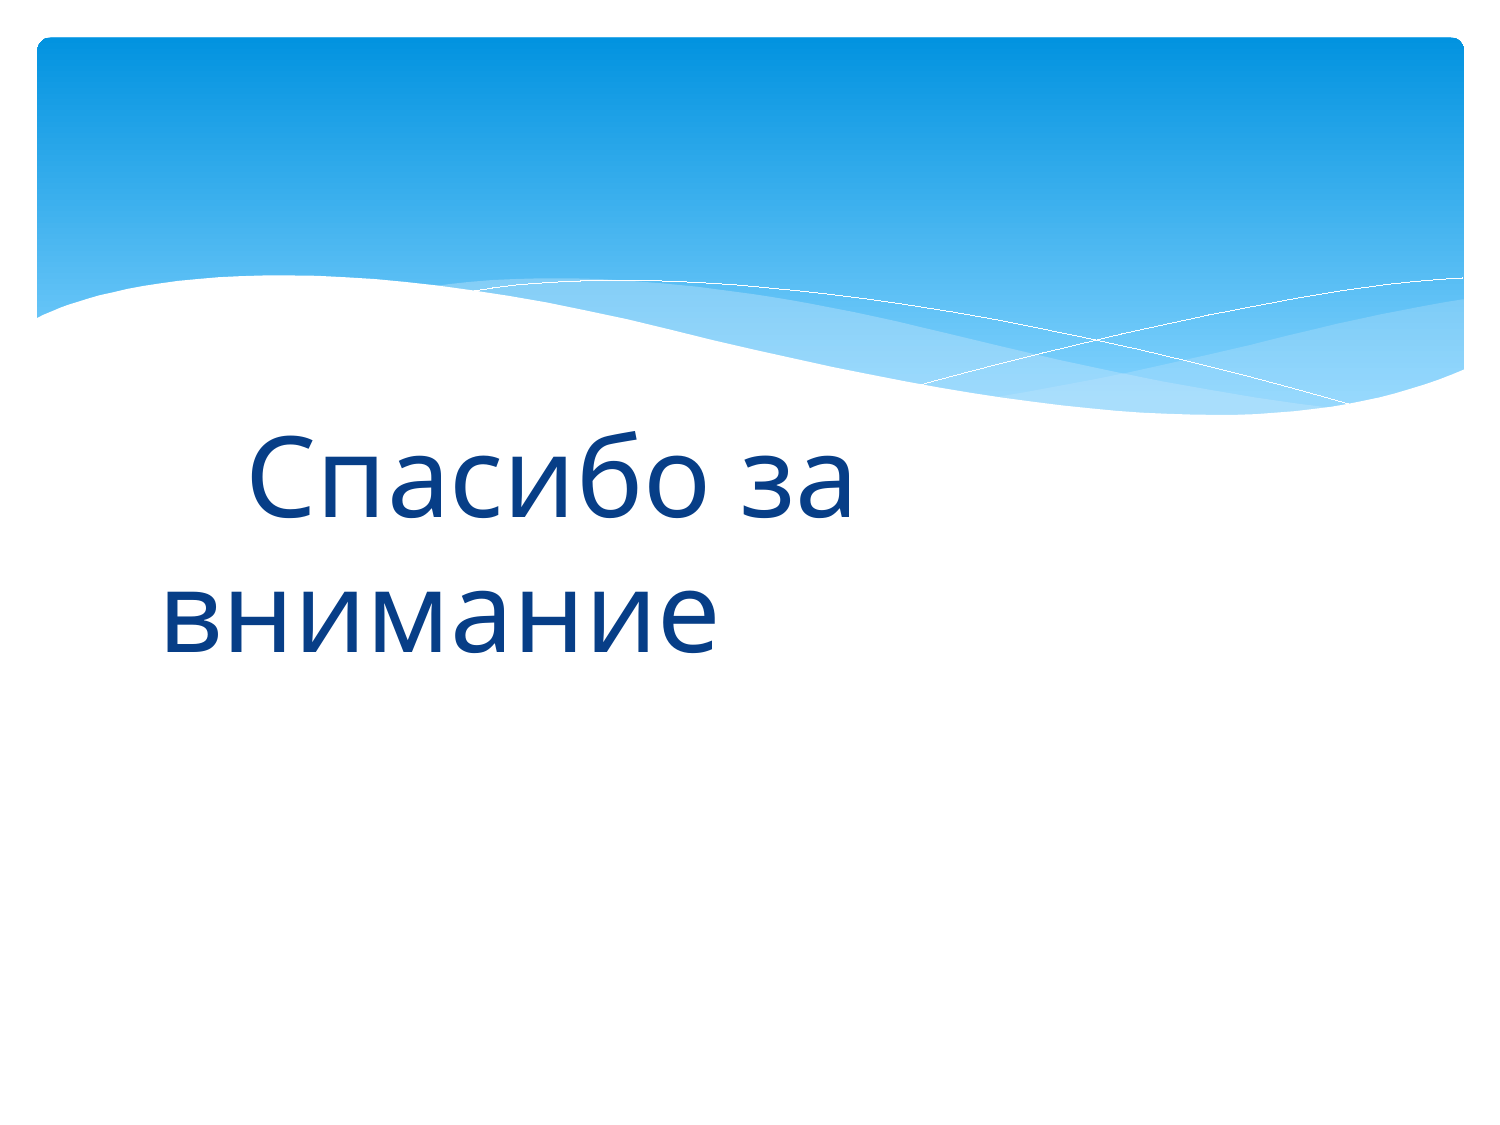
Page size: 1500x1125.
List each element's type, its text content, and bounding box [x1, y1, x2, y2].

list Спасибо за внимание [143, 397, 1359, 882]
